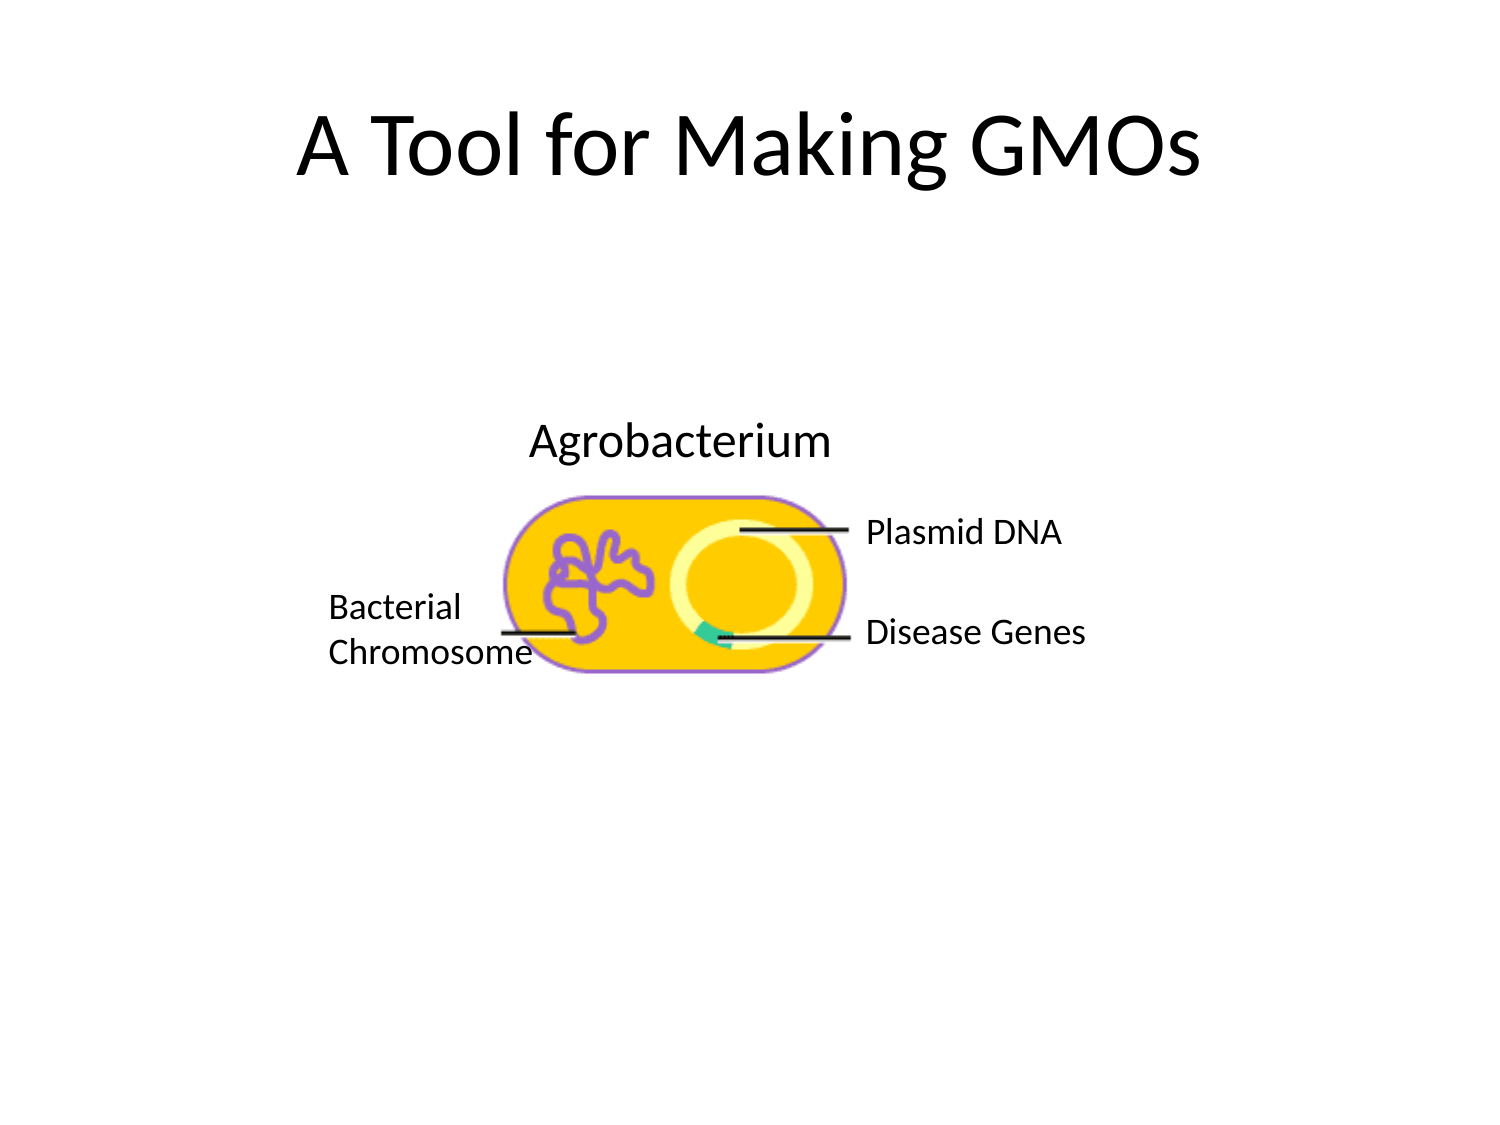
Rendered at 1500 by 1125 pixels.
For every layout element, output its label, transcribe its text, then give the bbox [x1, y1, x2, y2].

title A Tool for Making GMOs [75, 45, 1425, 233]
text_box Agrobacterium [513, 399, 848, 473]
picture [449, 474, 894, 710]
text_box Disease Genes [898, 599, 1102, 660]
text_box Bacterial Chromosome [313, 574, 444, 680]
text_box Plasmid DNA [898, 499, 1078, 560]
